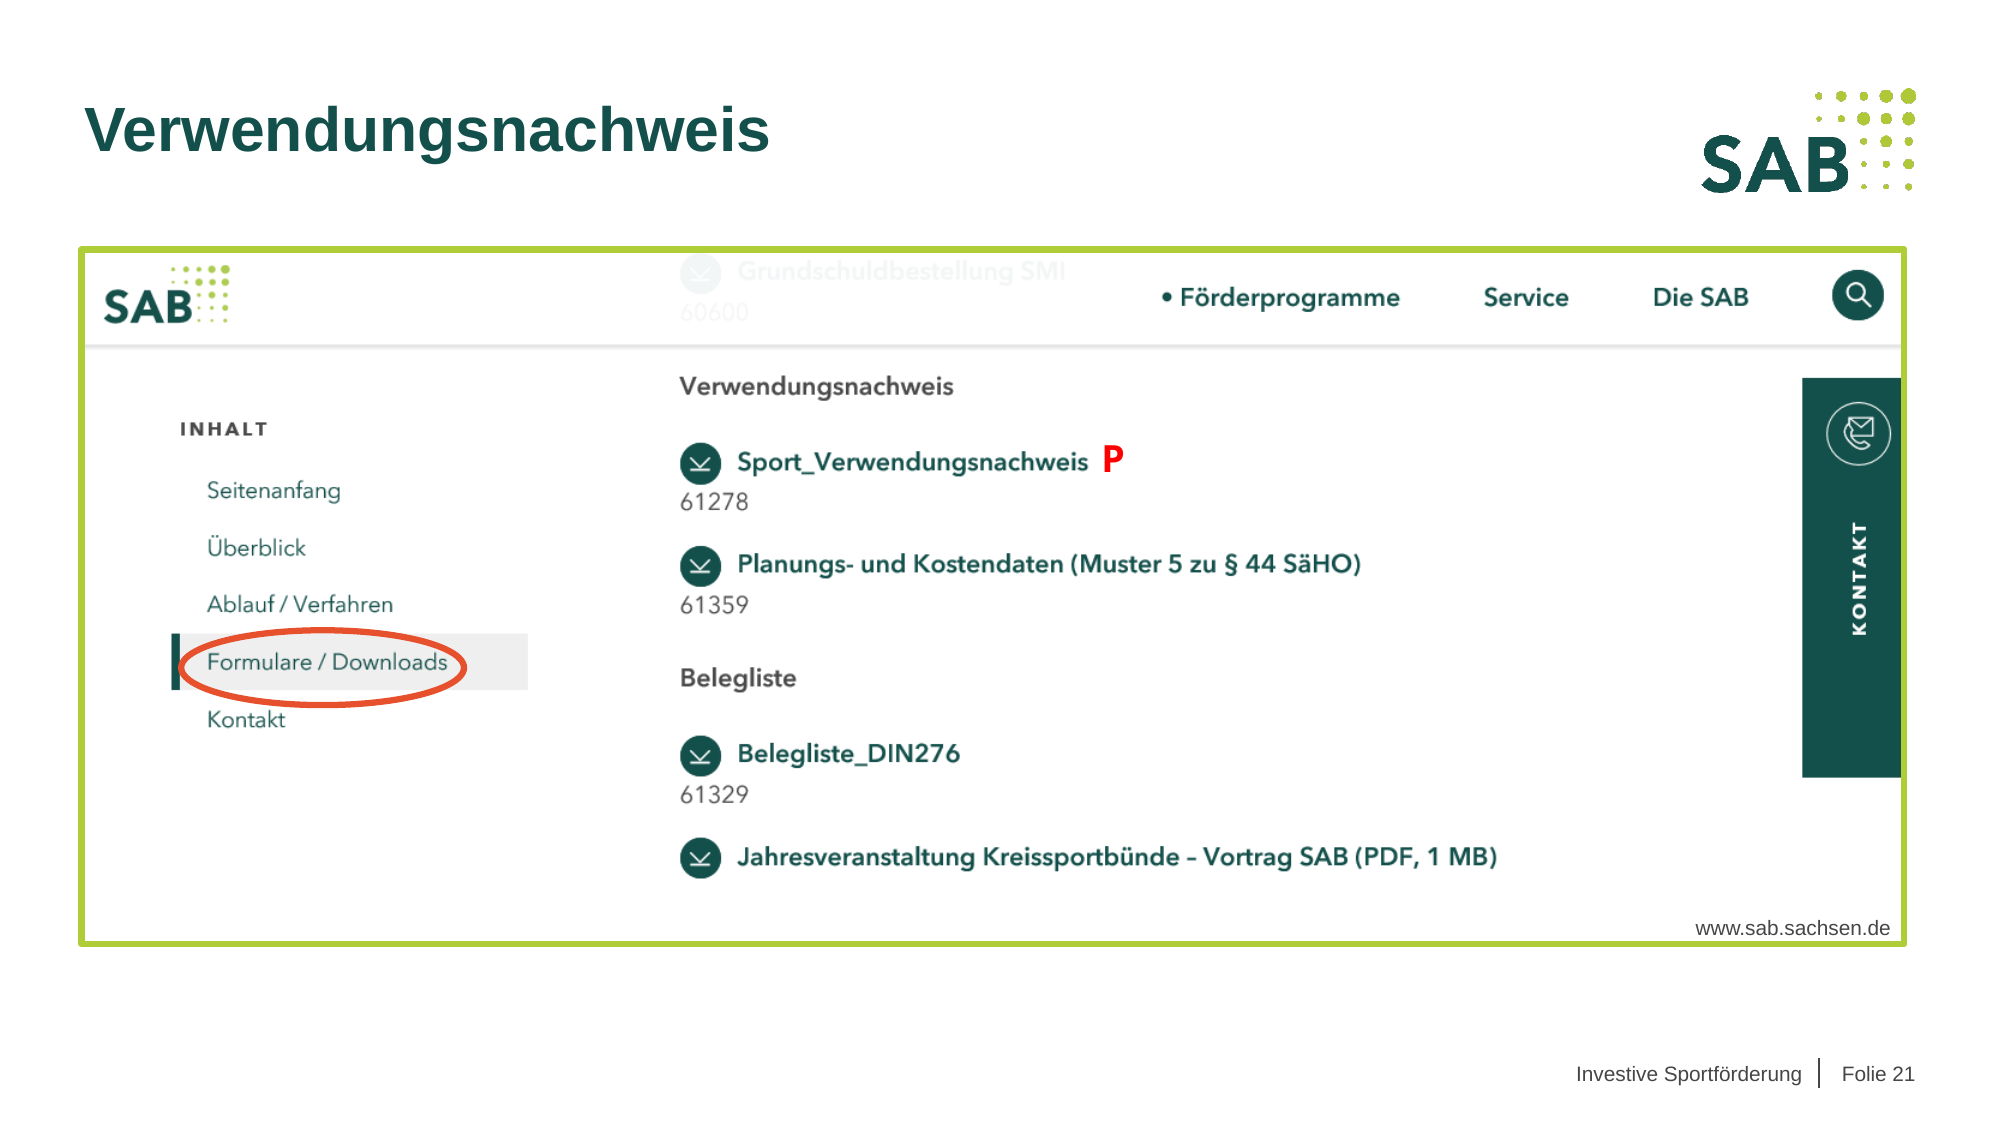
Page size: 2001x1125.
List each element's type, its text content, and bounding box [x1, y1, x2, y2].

title Verwendungsnachweis [84, 88, 1502, 165]
footer Investive Sportförderung [739, 1060, 1803, 1086]
slide_number Folie 21 [1818, 1060, 1916, 1086]
picture [84, 252, 1902, 941]
picture [1701, 88, 1916, 193]
